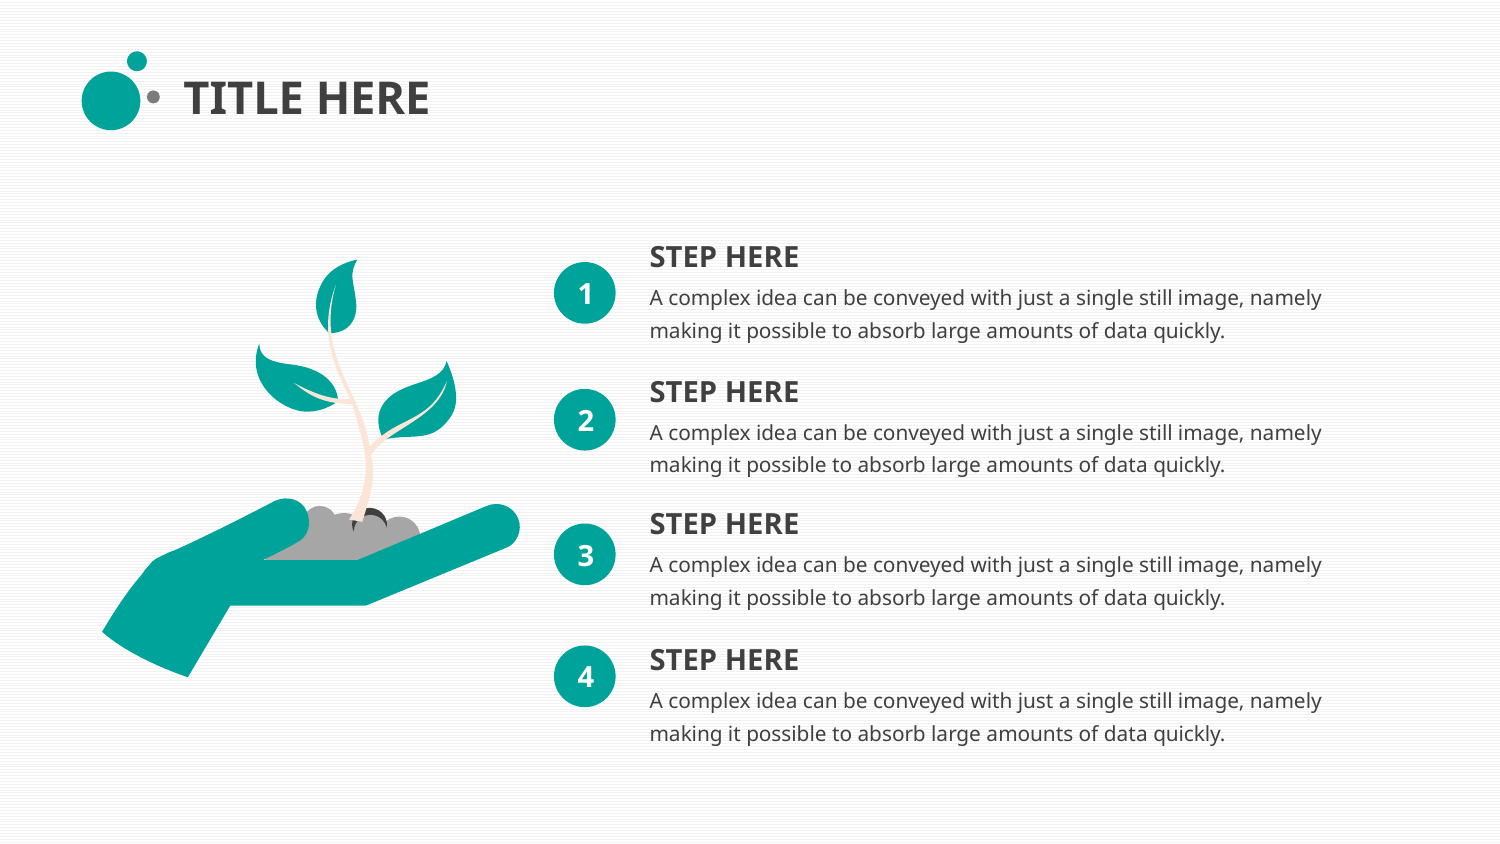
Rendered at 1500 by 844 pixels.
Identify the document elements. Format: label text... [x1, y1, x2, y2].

text_box STEP HERE [634, 231, 1009, 270]
text_box TITLE HERE [172, 63, 681, 129]
text_box STEP HERE [634, 365, 1009, 404]
text_box 4 [552, 644, 617, 709]
text_box STEP HERE [634, 633, 1009, 672]
text_box A complex idea can be conveyed with just a single still image, namely making it possible to absorb large amounts of data quickly. [634, 672, 1364, 753]
text_box STEP HERE [634, 497, 1009, 536]
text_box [102, 259, 524, 678]
text_box 2 [552, 387, 617, 452]
text_box 1 [552, 260, 617, 325]
text_box A complex idea can be conveyed with just a single still image, namely making it possible to absorb large amounts of data quickly. [634, 270, 1364, 350]
text_box 3 [552, 522, 617, 587]
text_box A complex idea can be conveyed with just a single still image, namely making it possible to absorb large amounts of data quickly. [634, 536, 1364, 617]
text_box A complex idea can be conveyed with just a single still image, namely making it possible to absorb large amounts of data quickly. [634, 404, 1364, 485]
